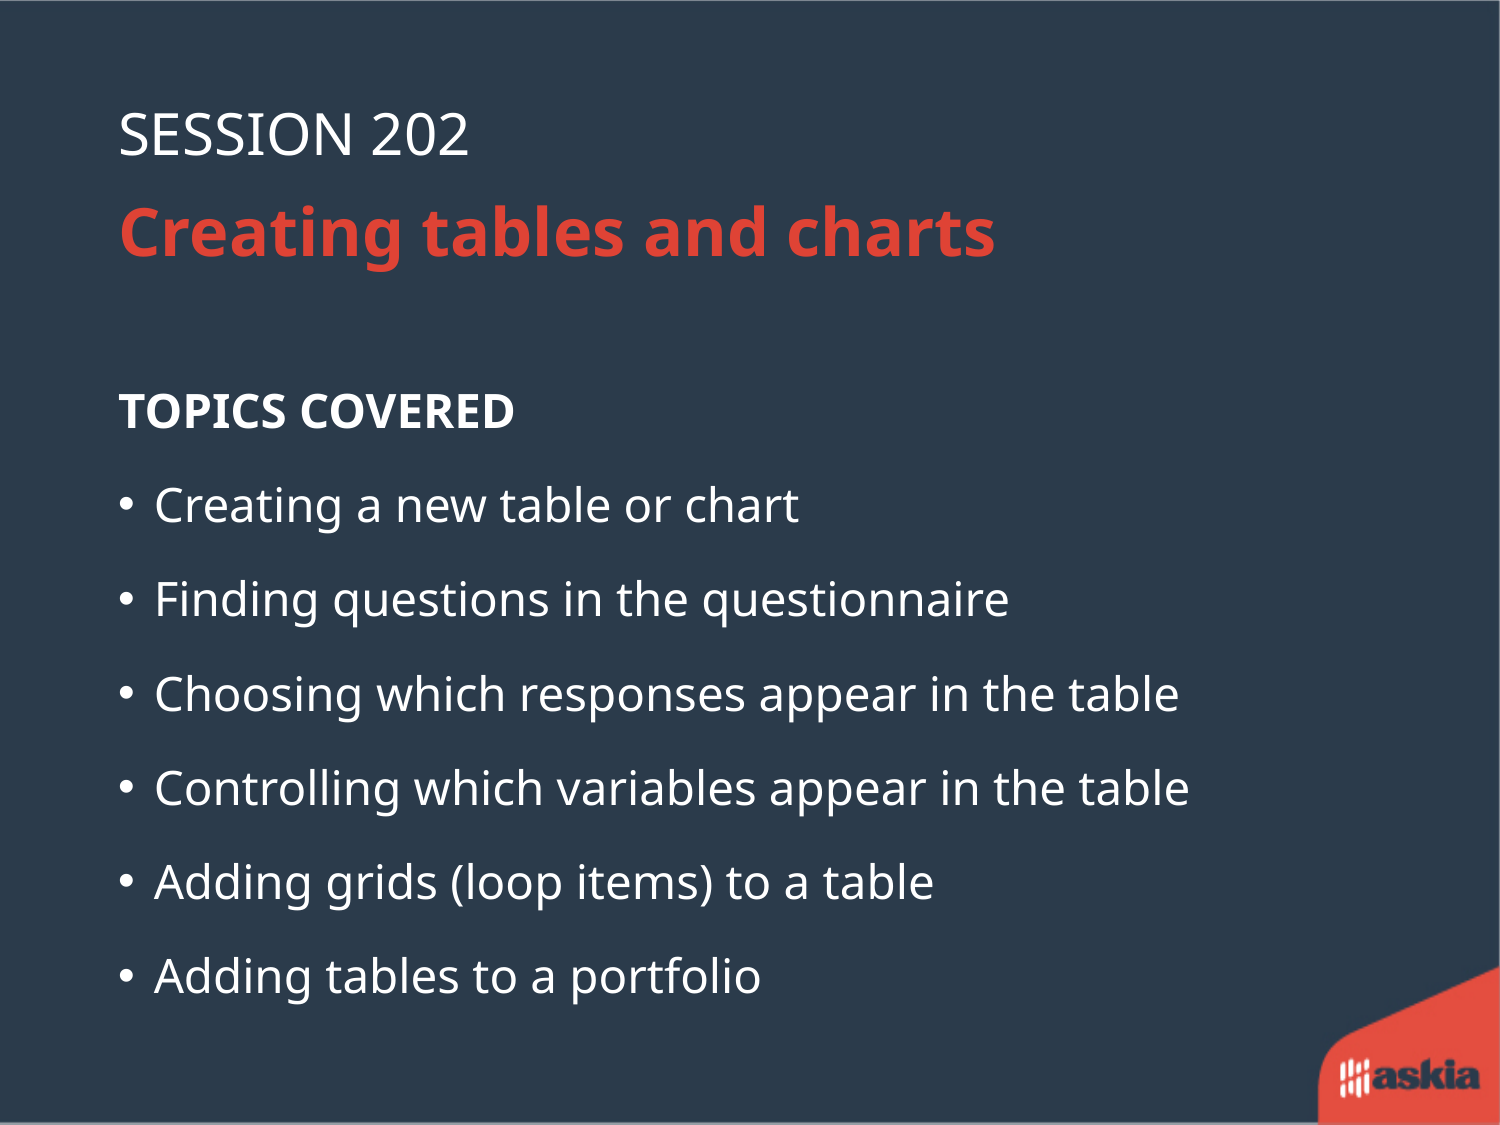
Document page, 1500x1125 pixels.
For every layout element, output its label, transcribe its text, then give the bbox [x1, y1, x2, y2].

title Session 202 [103, 88, 1397, 174]
picture [0, 0, 1500, 1125]
list TOPICS COVERED Creating a new table or chart Finding questions in the questionnaire Choosing which responses appear in the table Controlling which variables appear in the table Adding grids (loop items) to a table Adding tables to a portfolio [103, 367, 1397, 1014]
list Creating tables and charts [103, 174, 1397, 322]
